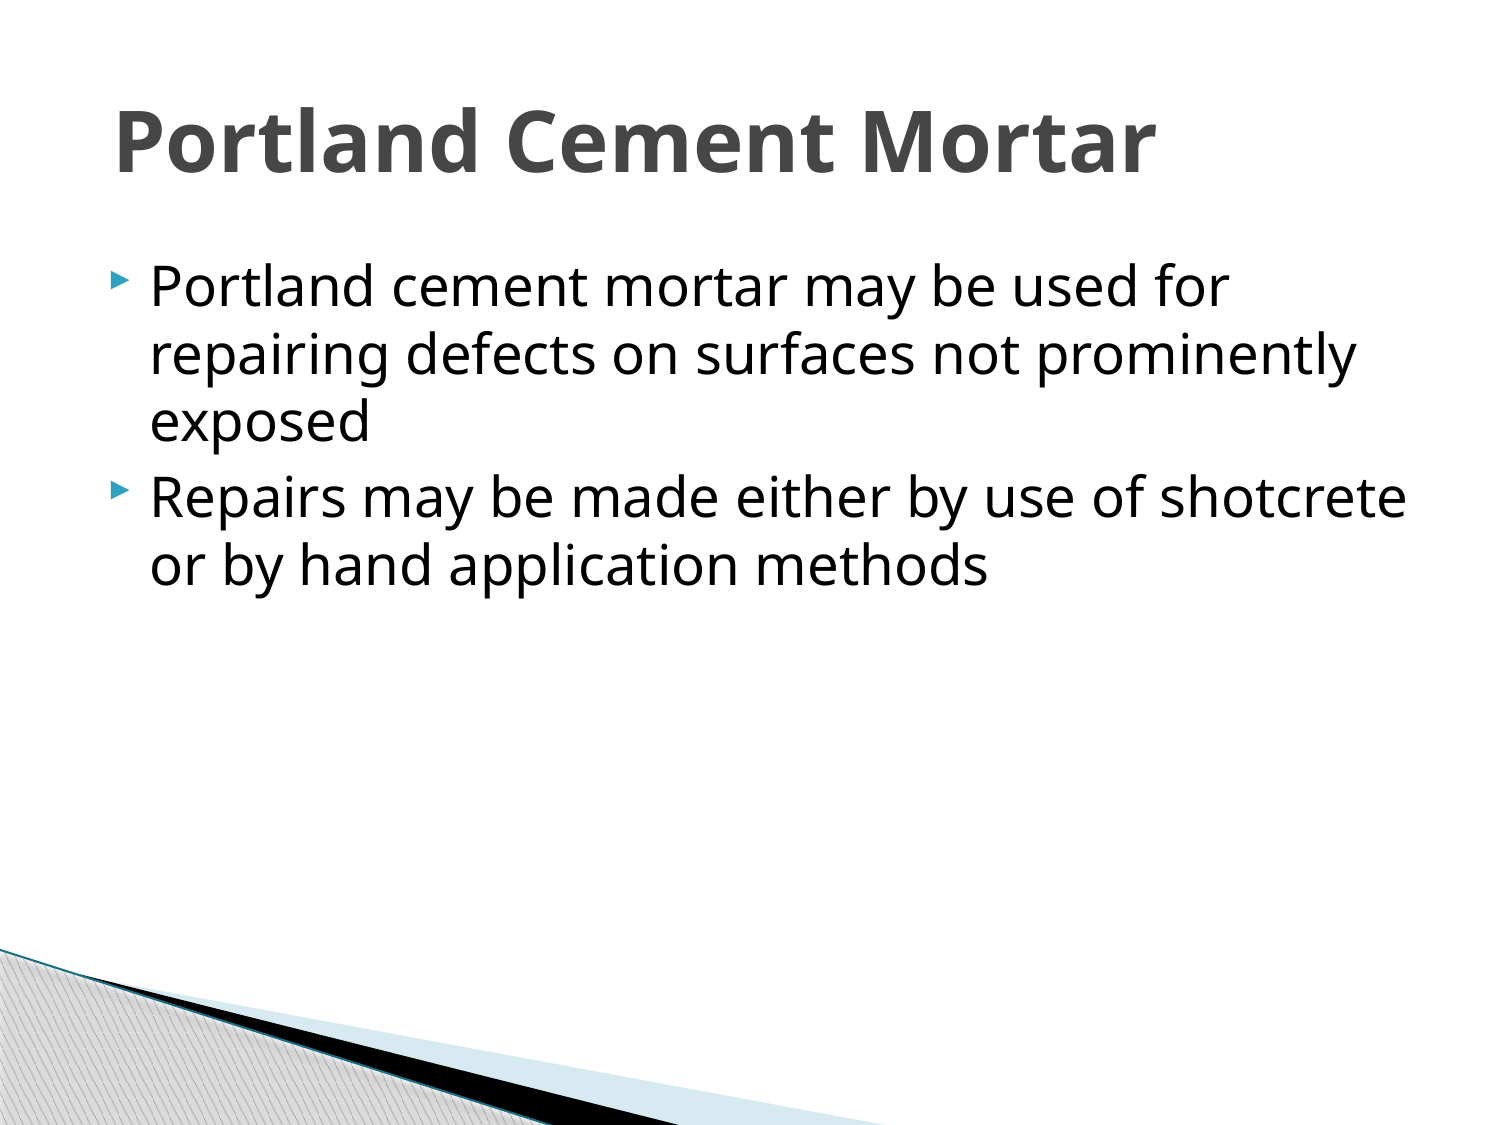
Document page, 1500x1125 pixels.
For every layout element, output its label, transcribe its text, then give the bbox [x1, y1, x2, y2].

list Portland cement mortar may be used for repairing defects on surfaces not prominently exposed Repairs may be made either by use of shotcrete or by hand application methods [75, 243, 1425, 986]
title Portland Cement Mortar [75, 45, 1425, 233]
